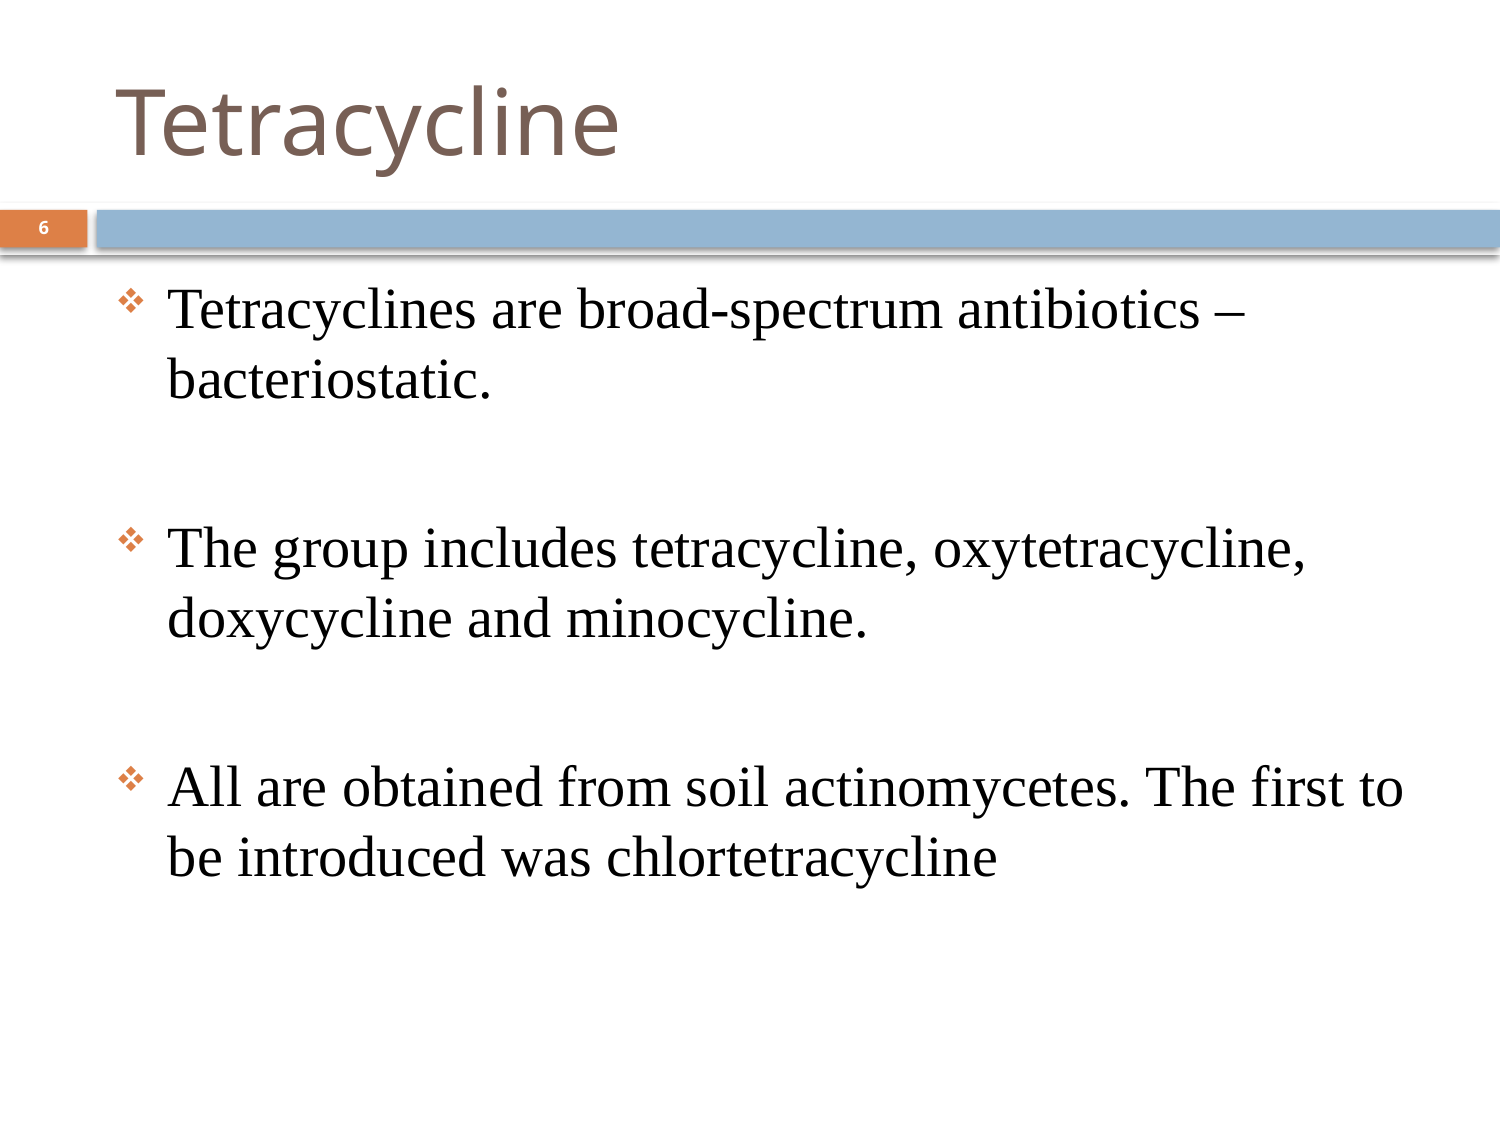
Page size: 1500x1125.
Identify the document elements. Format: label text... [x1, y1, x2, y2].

slide_number 6 [0, 208, 88, 249]
list Tetracyclines are broad-spectrum antibiotics – bacteriostatic. The group includes tetracycline, oxytetracycline, doxycycline and minocycline. All are obtained from soil actinomycetes. The first to be introduced was chlortetracycline [100, 262, 1438, 1000]
title Tetracycline [100, 37, 1438, 200]
